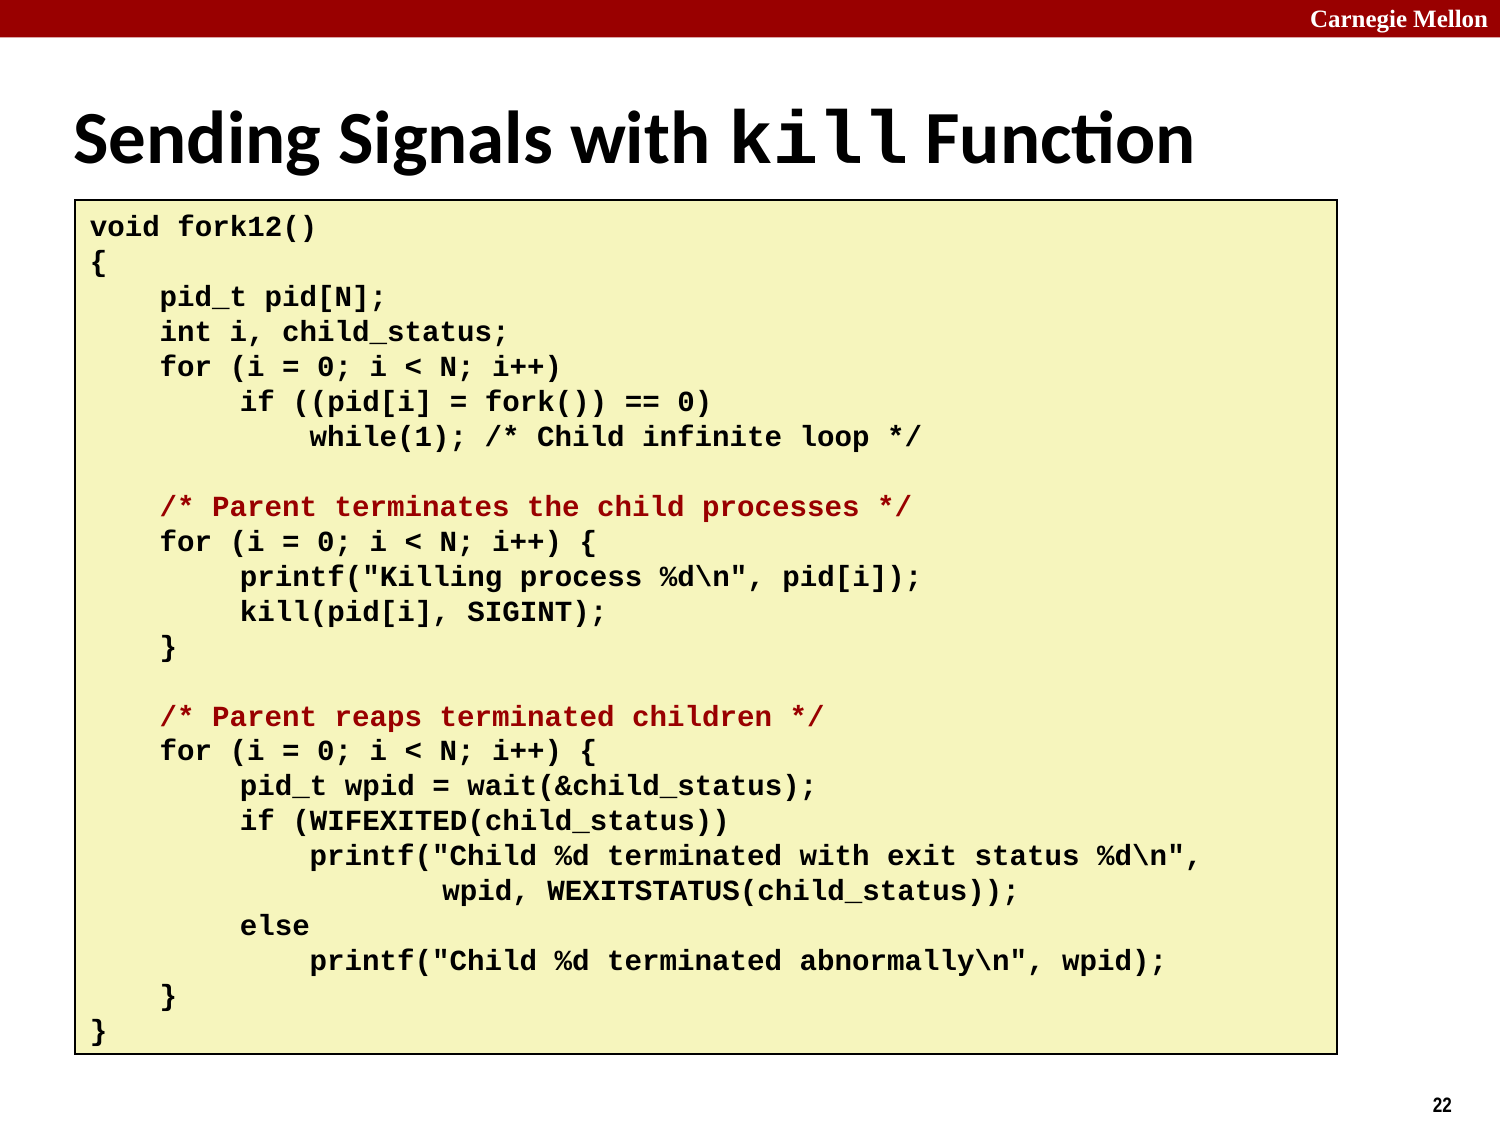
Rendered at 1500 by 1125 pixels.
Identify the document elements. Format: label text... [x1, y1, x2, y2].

text_box void fork12() { pid_t pid[N]; int i, child_status; for (i = 0; i < N; i++) if ((pid[i] = fork()) == 0) while(1); /* Child infinite loop */ /* Parent terminates the child processes */ for (i = 0; i < N; i++) { printf("Killing process %d\n", pid[i]); kill(pid[i], SIGINT); } /* Parent reaps terminated children */ for (i = 0; i < N; i++) { pid_t wpid = wait(&child_status); if (WIFEXITED(child_status)) printf("Child %d terminated with exit status %d\n", wpid, WEXITSTATUS(child_status)); else printf("Child %d terminated abnormally\n", wpid); } } [74, 199, 1338, 1054]
title Sending Signals with kill Function [58, 71, 1305, 197]
